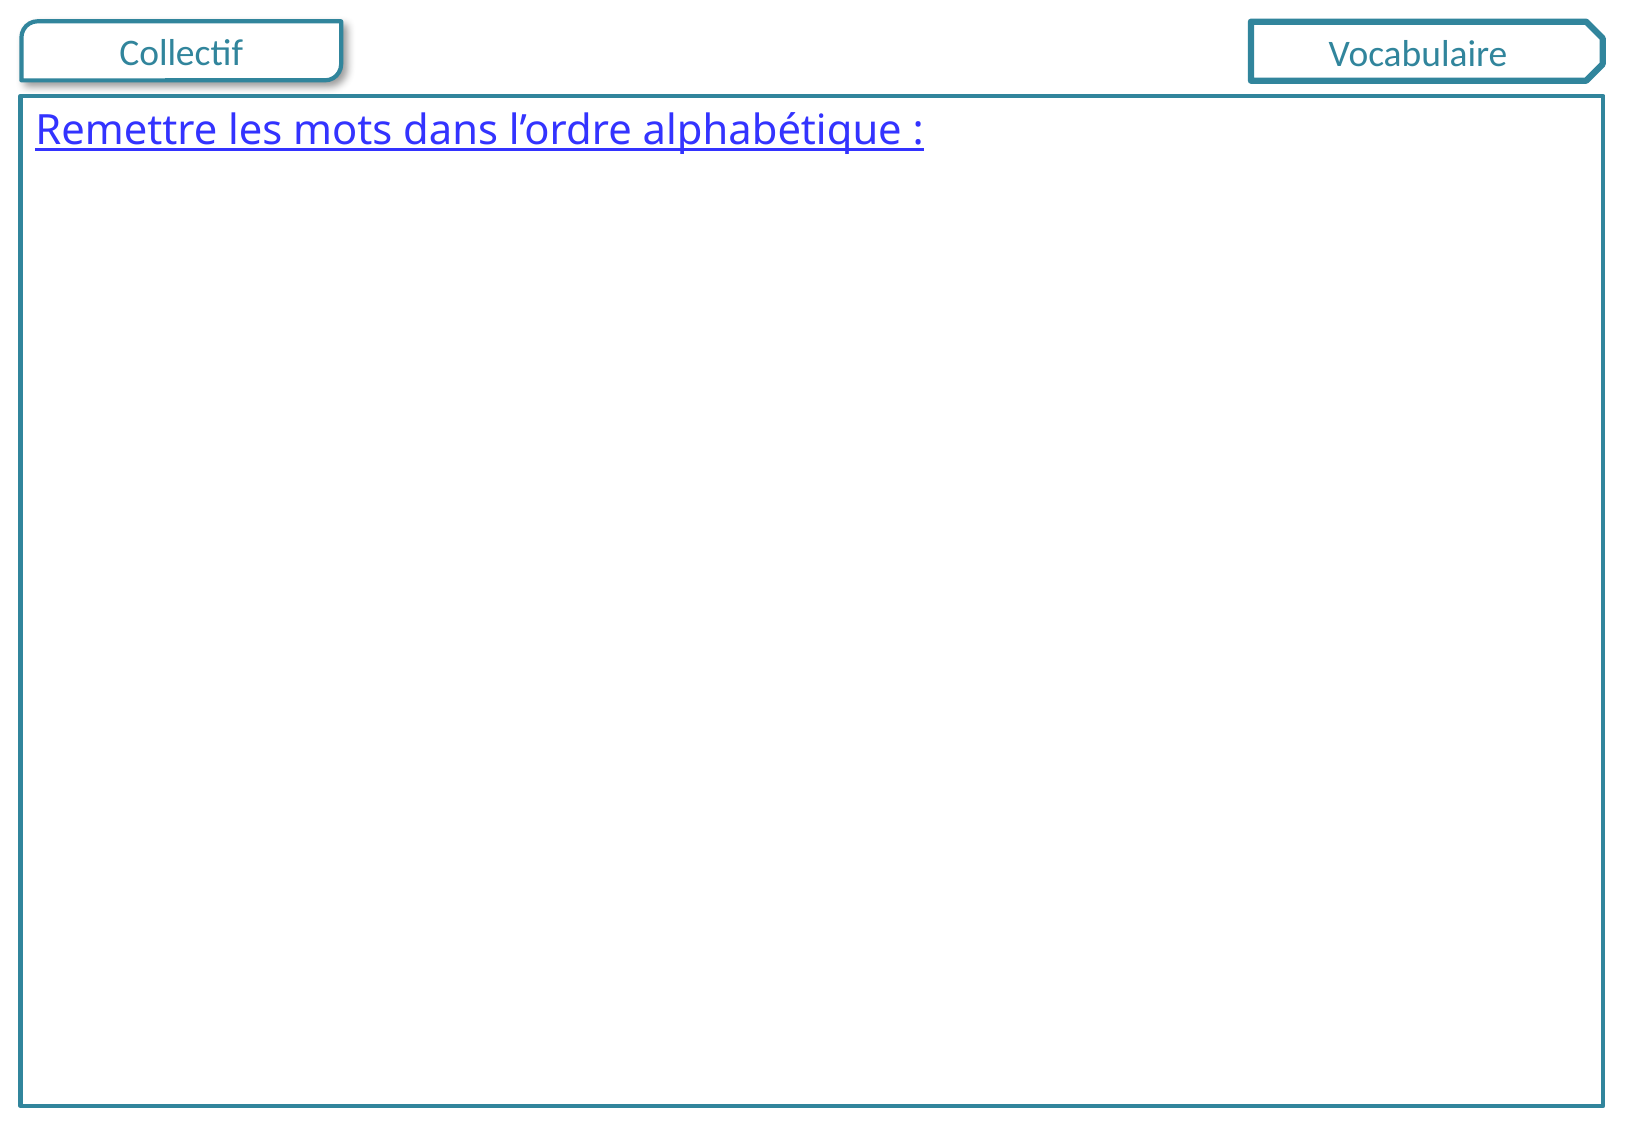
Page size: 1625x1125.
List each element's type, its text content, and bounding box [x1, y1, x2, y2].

list Remettre les mots dans l’ordre alphabétique : [18, 94, 1605, 1108]
list Vocabulaire [1251, 21, 1585, 81]
